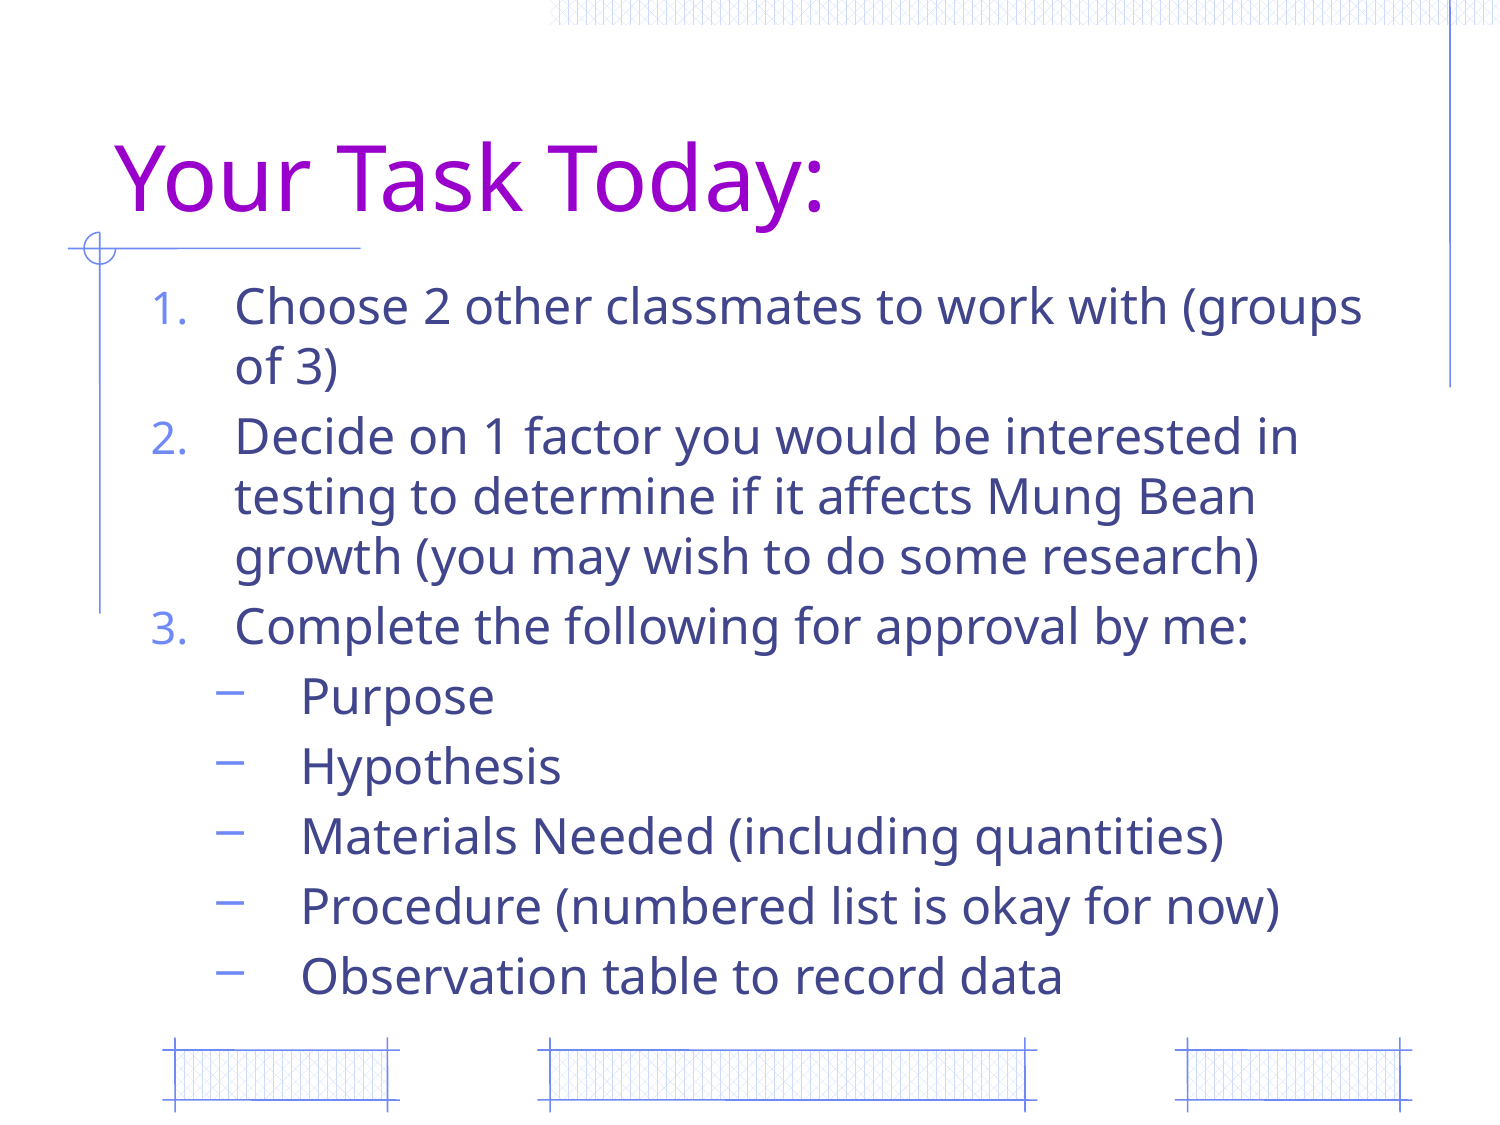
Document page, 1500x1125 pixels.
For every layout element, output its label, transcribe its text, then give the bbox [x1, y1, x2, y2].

list Choose 2 other classmates to work with (groups of 3) Decide on 1 factor you would be interested in testing to determine if it affects Mung Bean growth (you may wish to do some research) Complete the following for approval by me: Purpose Hypothesis Materials Needed (including quantities) Procedure (numbered list is okay for now) Observation table to record data [135, 266, 1411, 1024]
title Your Task Today: [99, 49, 1376, 238]
